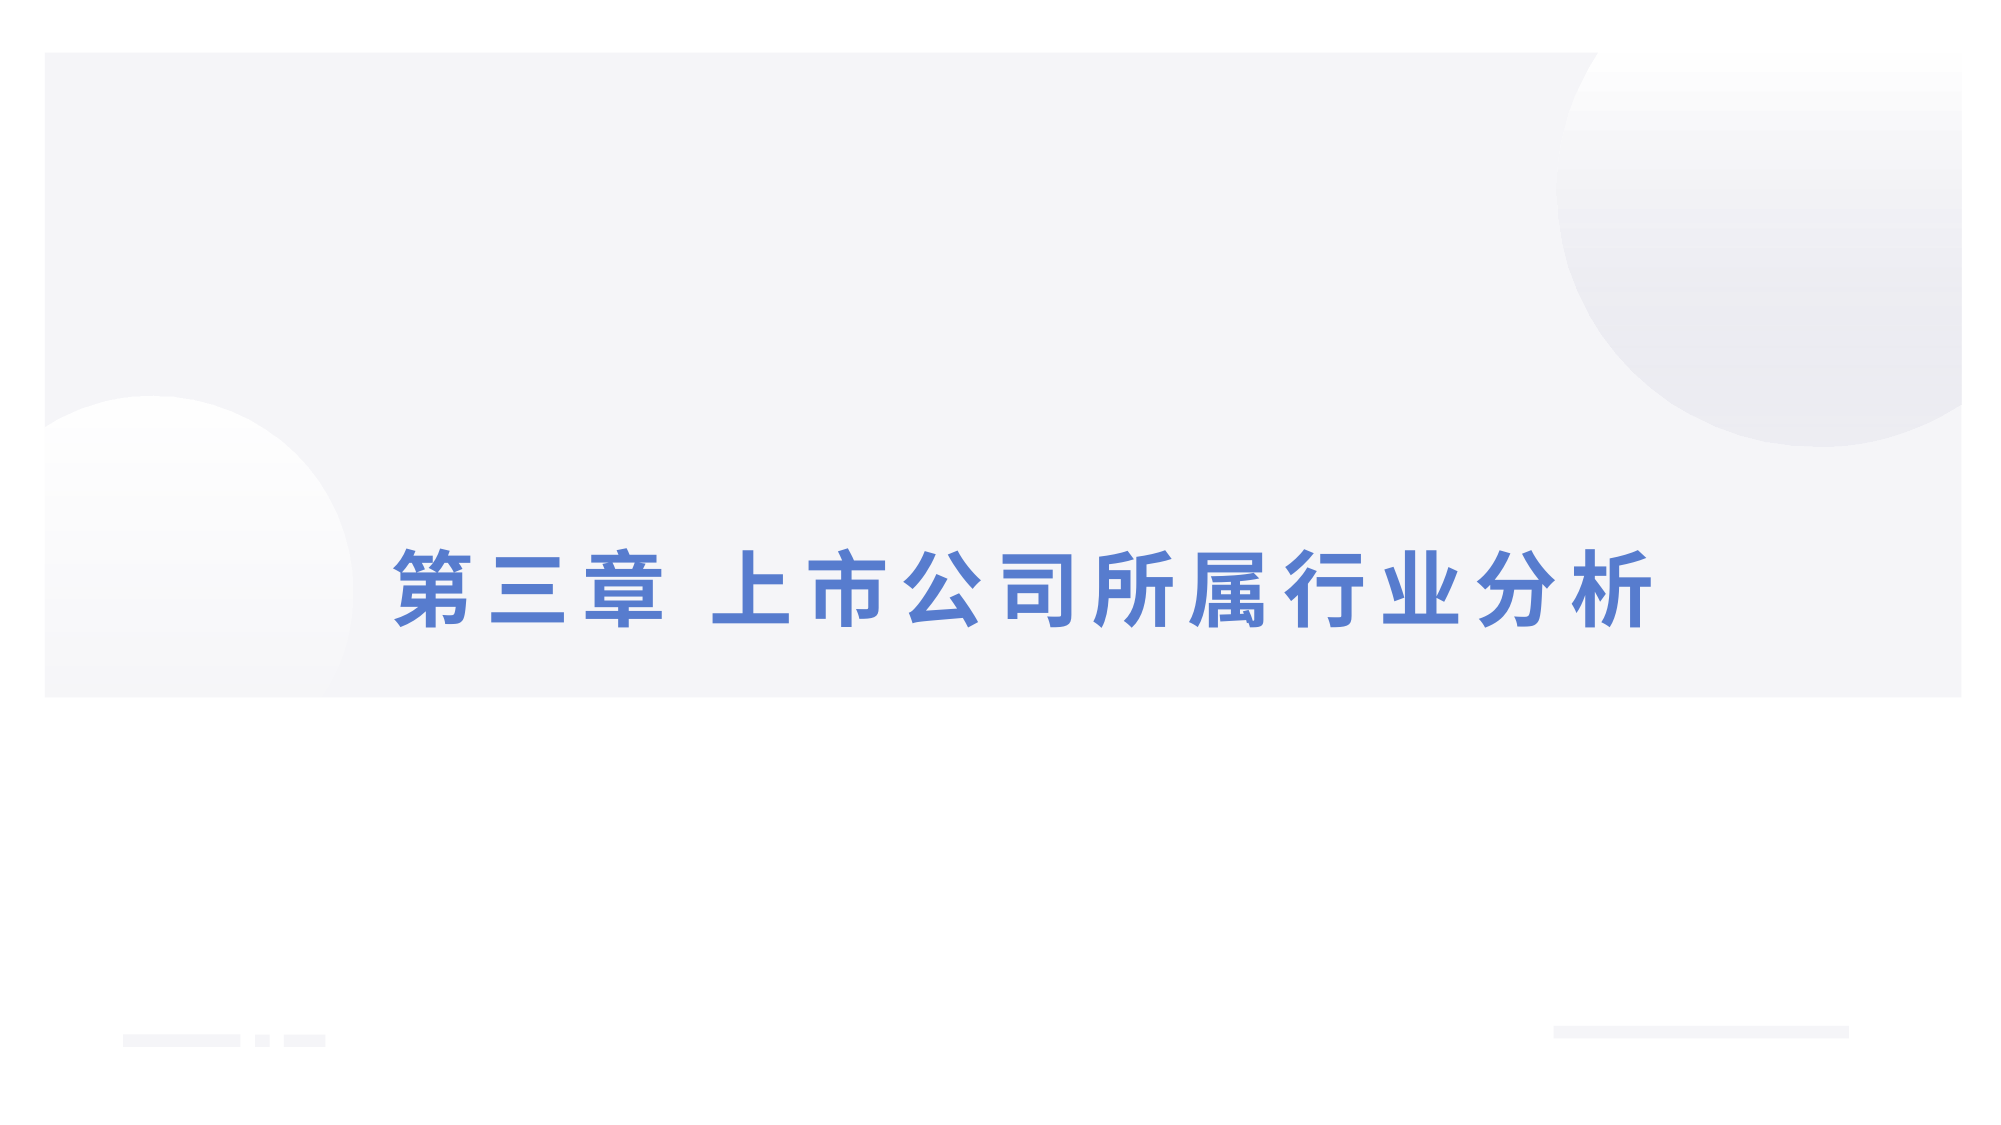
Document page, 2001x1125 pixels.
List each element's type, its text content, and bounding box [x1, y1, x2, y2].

title 第三章 上市公司所属行业分析 [375, 326, 1712, 638]
